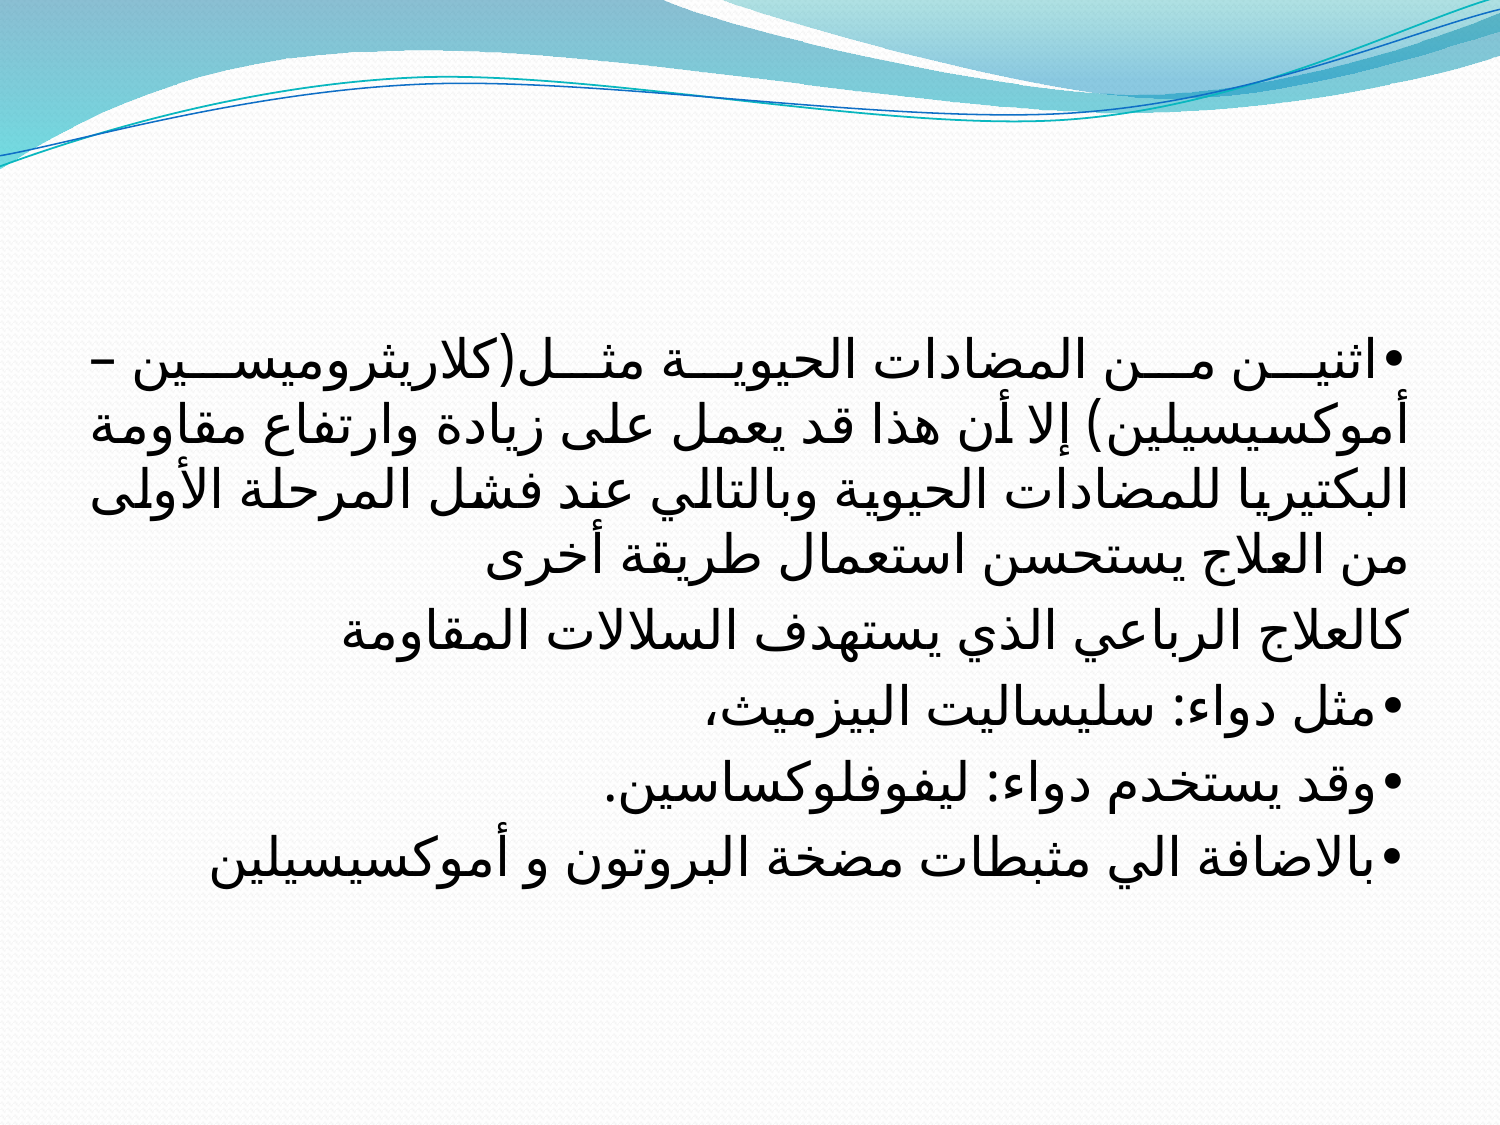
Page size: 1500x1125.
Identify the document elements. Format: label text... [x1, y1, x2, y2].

list •اثنين من المضادات الحيوية مثل(كلاريثروميسين – أموكسيسيلين) إلا أن هذا قد يعمل على زيادة وارتفاع مقاومة البكتيريا للمضادات الحيوية وبالتالي عند فشل المرحلة الأولى من العلاج يستحسن استعمال طريقة أخرى كالعلاج الرباعي الذي يستهدف السلالات المقاومة •مثل دواء: سليساليت البيزميث، •وقد يستخدم دواء: ليفوفلوكساسين. •بالاضافة الي مثبطات مضخة البروتون و أموكسيسيلين [75, 317, 1425, 1038]
